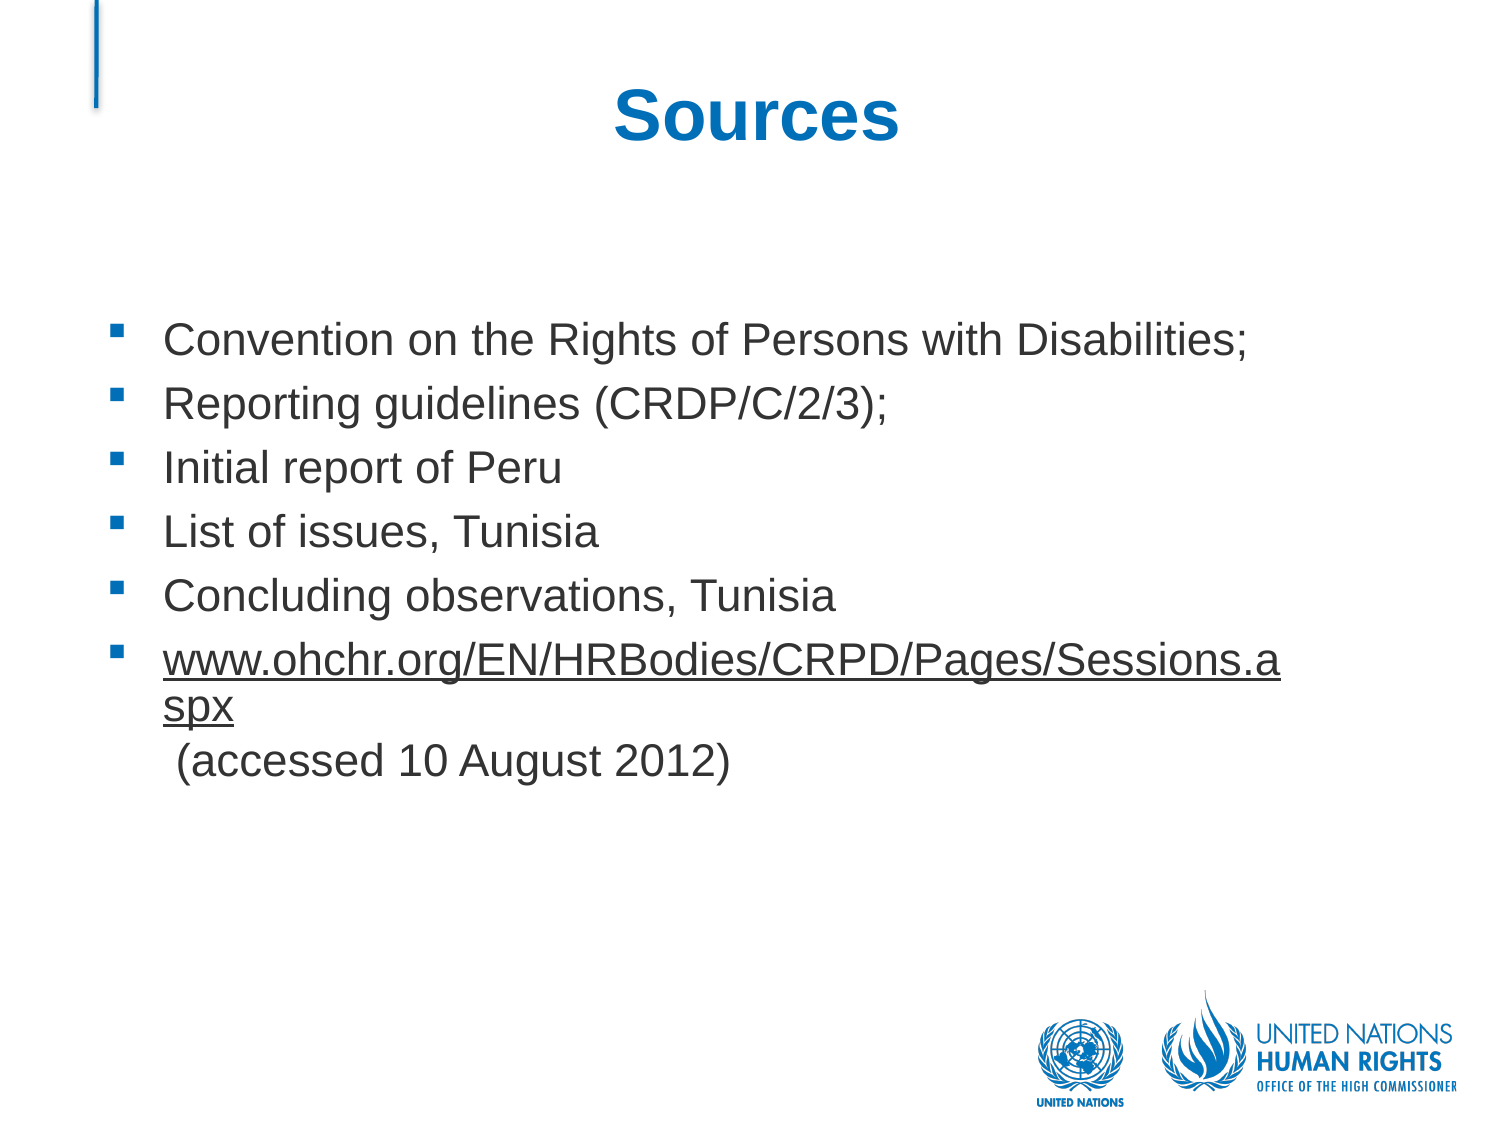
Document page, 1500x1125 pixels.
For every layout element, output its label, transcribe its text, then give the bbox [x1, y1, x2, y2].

picture [1037, 990, 1457, 1107]
list Convention on the Rights of Persons with Disabilities; Reporting guidelines (CRDP/C/2/3); Initial report of Peru List of issues, Tunisia Concluding observations, Tunisia www.ohchr.org/EN/HRBodies/CRPD/Pages/Sessions.aspx (accessed 10 August 2012) [91, 301, 1319, 813]
title Sources [52, 59, 1463, 248]
